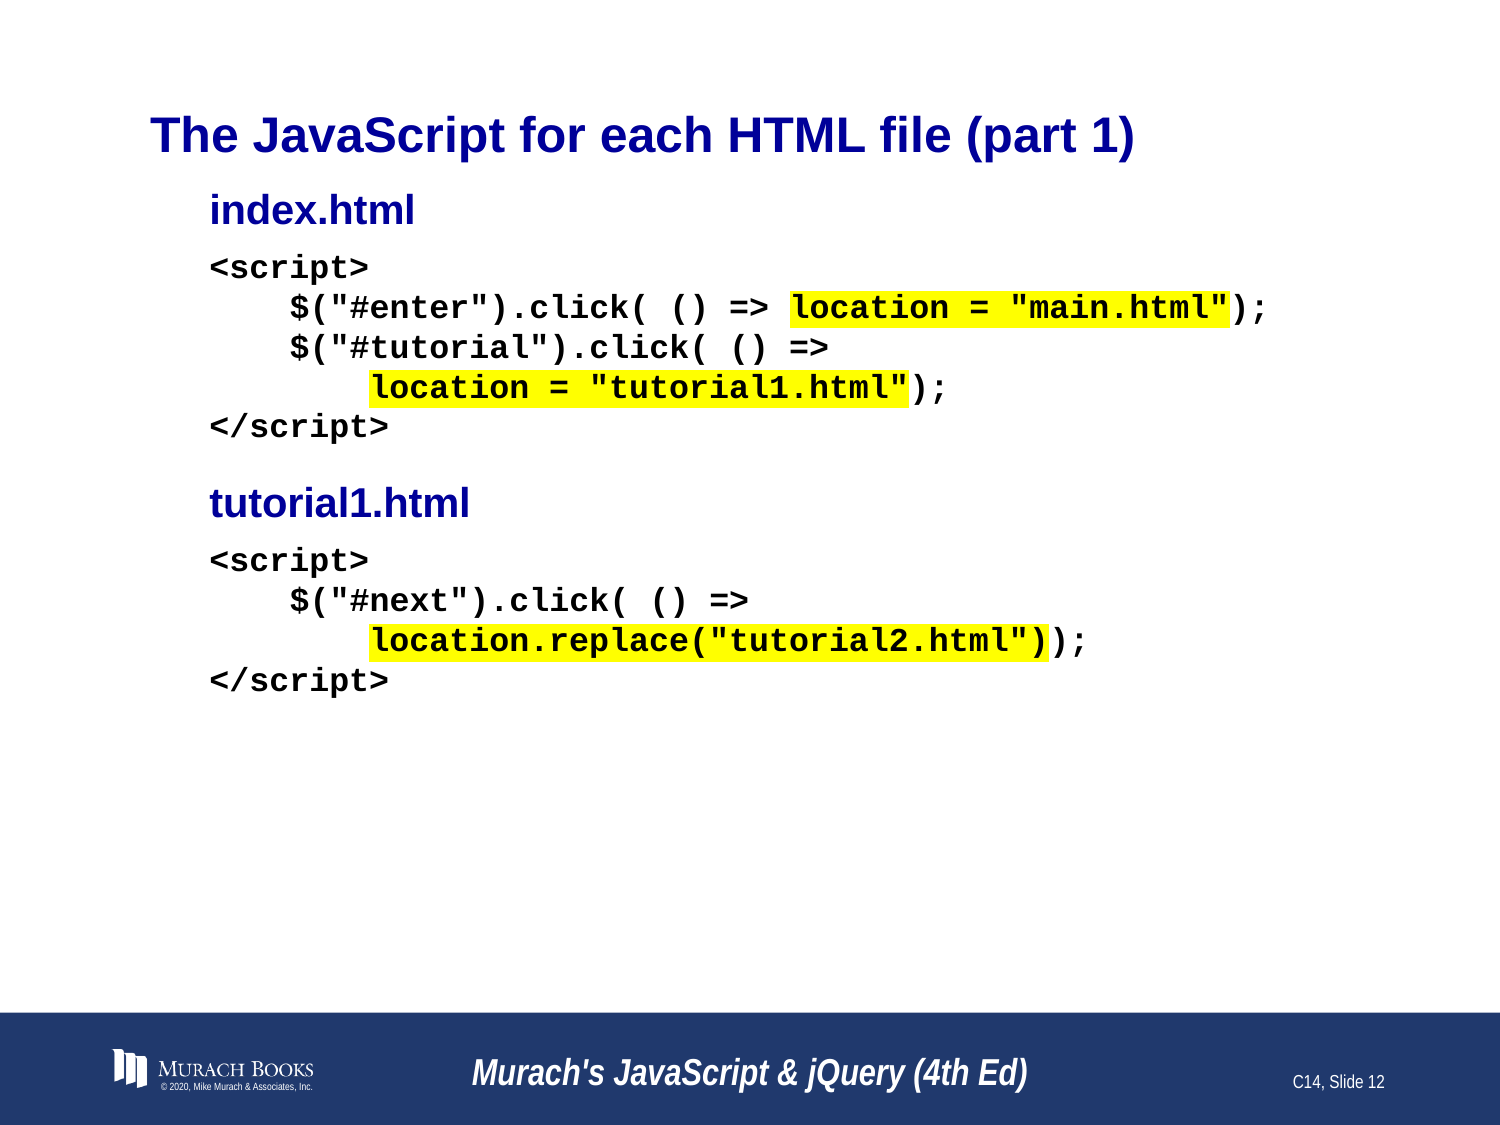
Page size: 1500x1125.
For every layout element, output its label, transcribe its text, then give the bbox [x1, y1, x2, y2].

footer © 2020, Mike Murach & Associates, Inc. [12, 1025, 463, 1100]
list index.html <script> $("#enter").click( () => location = "main.html"); $("#tutorial").click( () => location = "tutorial1.html"); </script> tutorial1.html <script> $("#next").click( () => location.replace("tutorial2.html")); </script> [137, 174, 1350, 975]
slide_number Murach's JavaScript & jQuery (4th Ed) [463, 1025, 1050, 1100]
title The JavaScript for each HTML file (part 1) [150, 102, 1350, 164]
slide_number C14, Slide 12 [1087, 1025, 1400, 1100]
